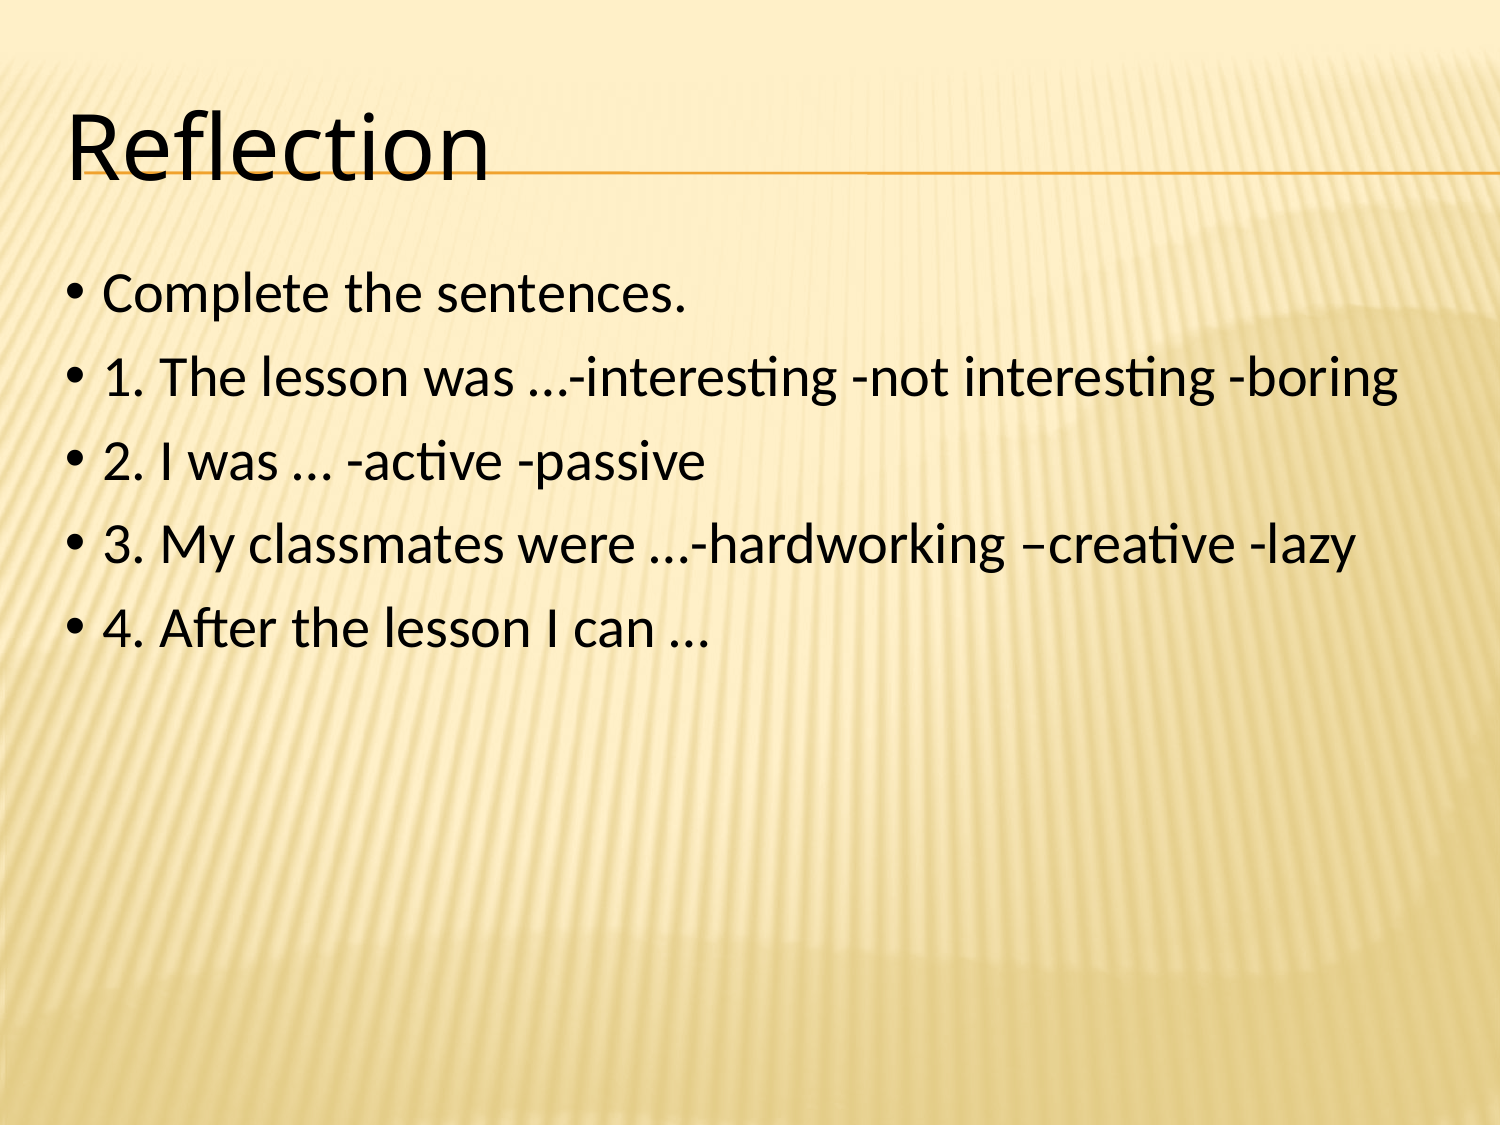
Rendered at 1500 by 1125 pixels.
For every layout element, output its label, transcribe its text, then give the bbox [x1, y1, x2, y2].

title Reflection [50, 75, 1475, 213]
list Complete the sentences. 1. The lesson was …-interesting -not interesting -boring 2. I was … -active -passive 3. My classmates were …-hardworking –creative -lazy 4. After the lesson I can … [50, 254, 1475, 998]
